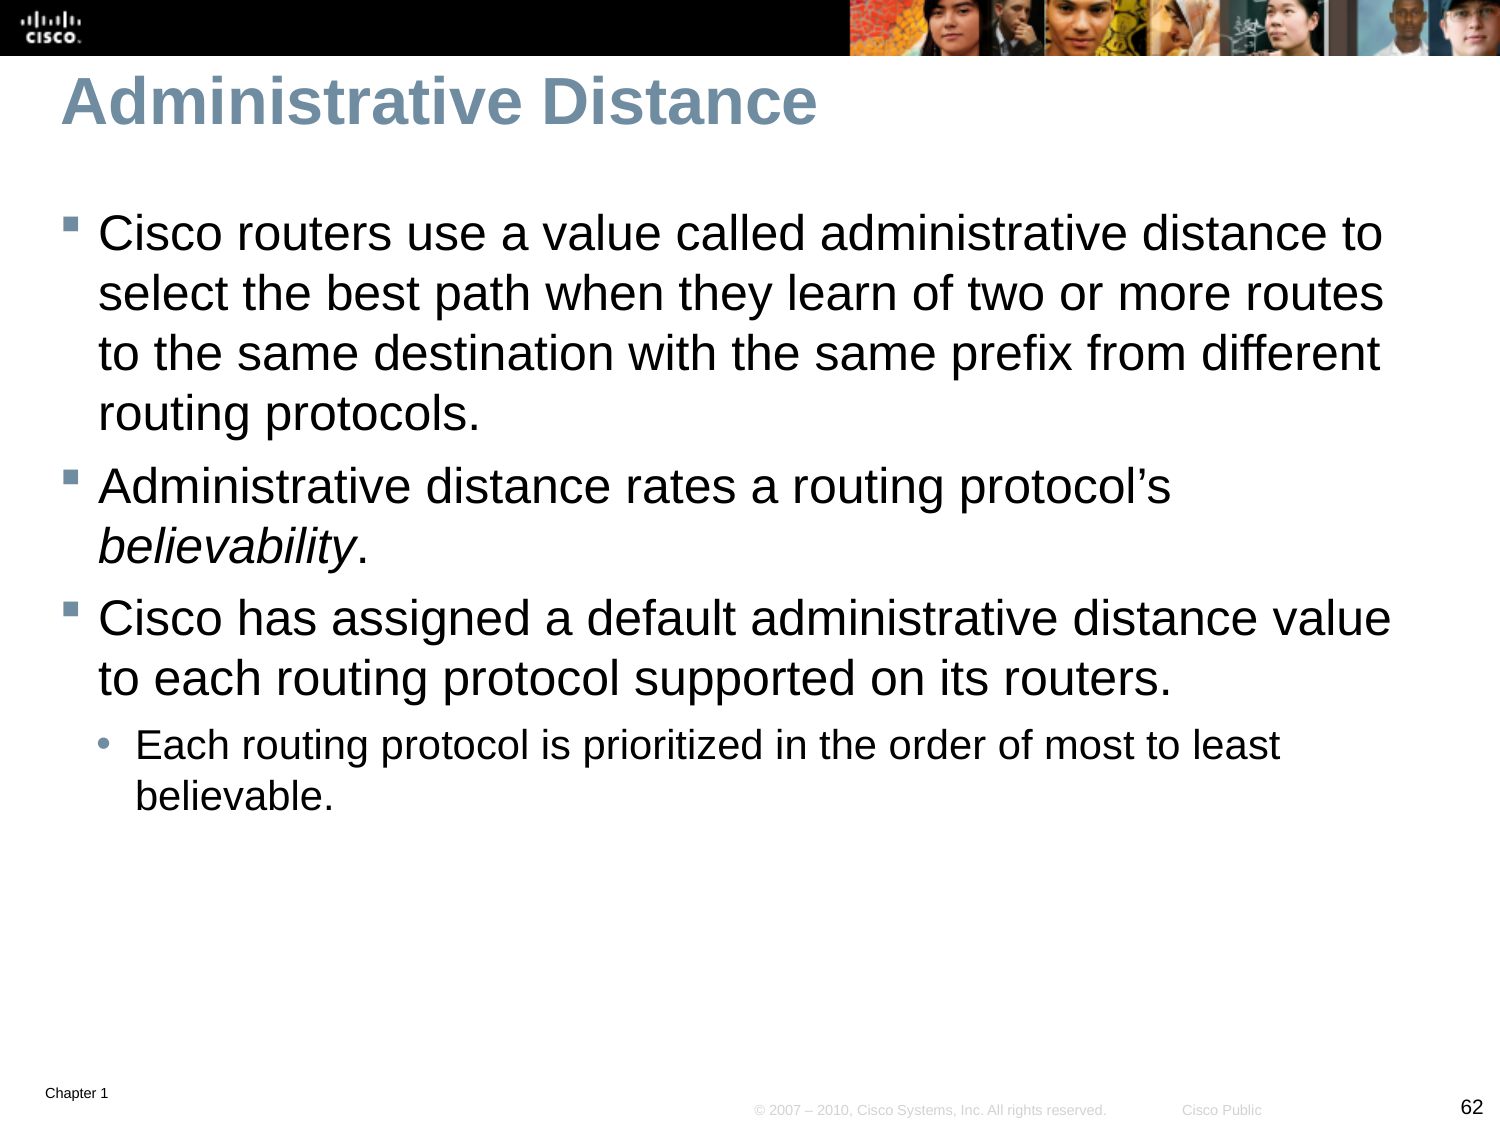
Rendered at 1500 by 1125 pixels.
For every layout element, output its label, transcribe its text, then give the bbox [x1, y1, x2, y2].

picture [0, 0, 1500, 56]
title Administrative Distance [45, 59, 1444, 182]
list Cisco routers use a value called administrative distance to select the best path when they learn of two or more routes to the same destination with the same prefix from different routing protocols. Administrative distance rates a routing protocol’s believability. Cisco has assigned a default administrative distance value to each routing protocol supported on its routers. Each routing protocol is prioritized in the order of most to least believable. [45, 193, 1444, 1037]
